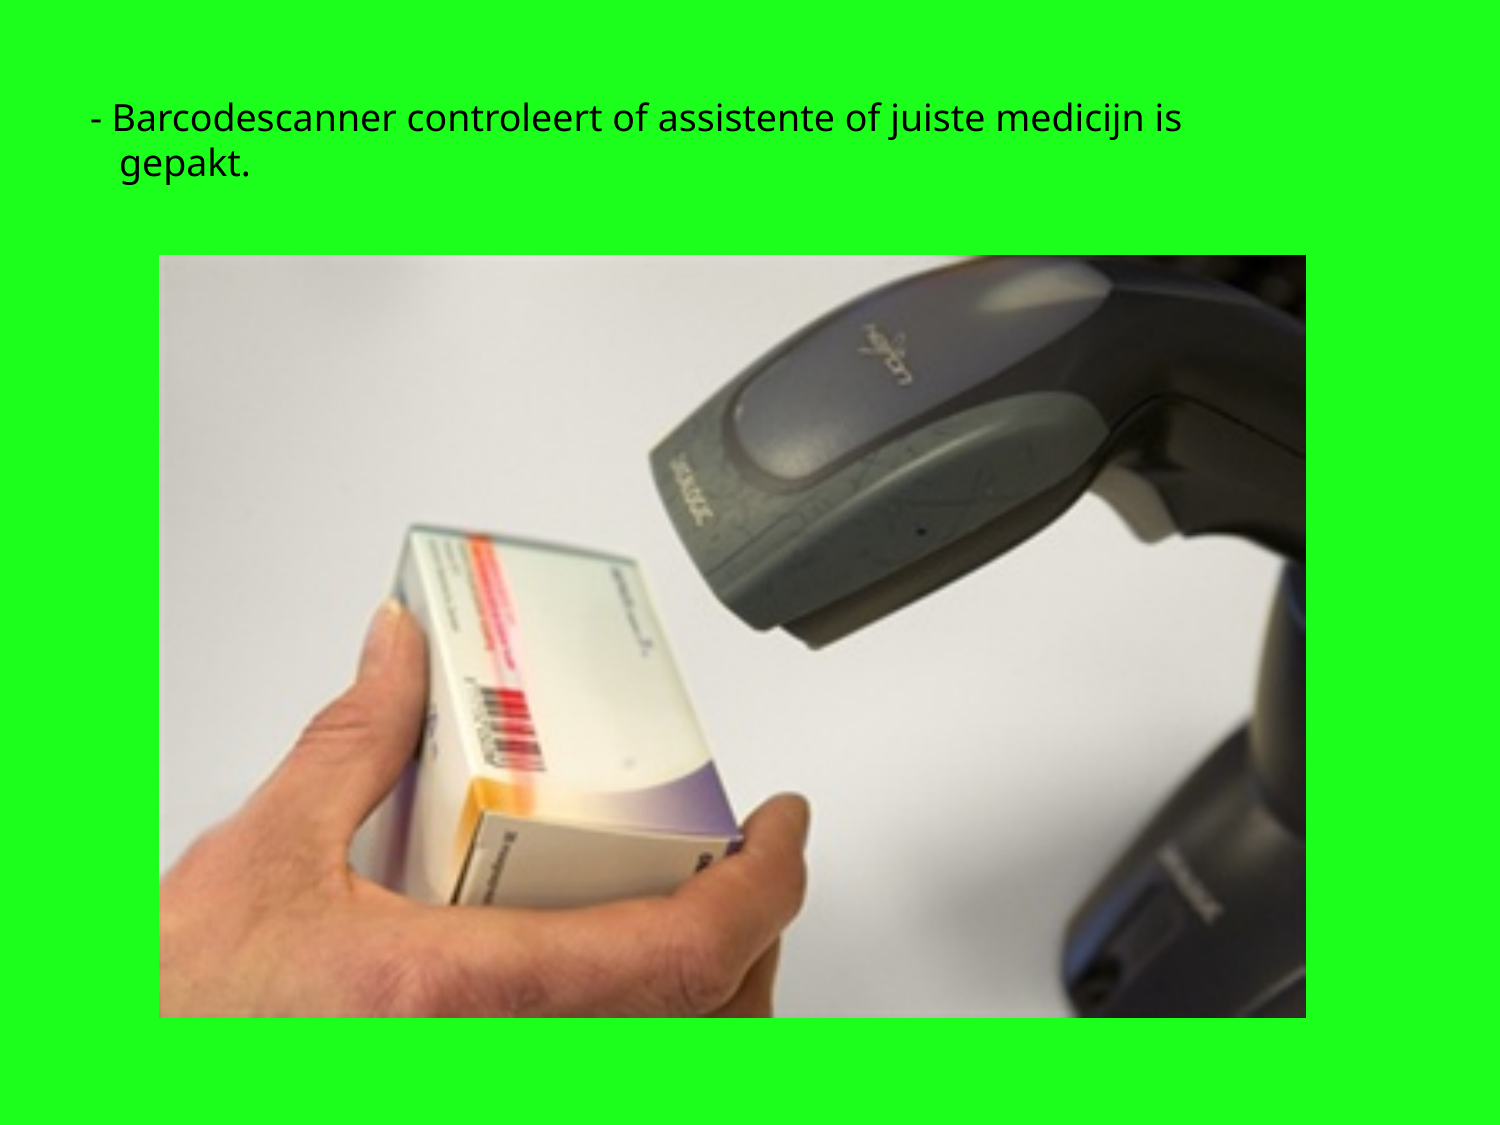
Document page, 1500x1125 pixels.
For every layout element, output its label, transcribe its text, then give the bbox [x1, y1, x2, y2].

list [159, 255, 1306, 1019]
title - Barcodescanner controleert of assistente of juiste medicijn is gepakt. [75, 45, 1425, 233]
